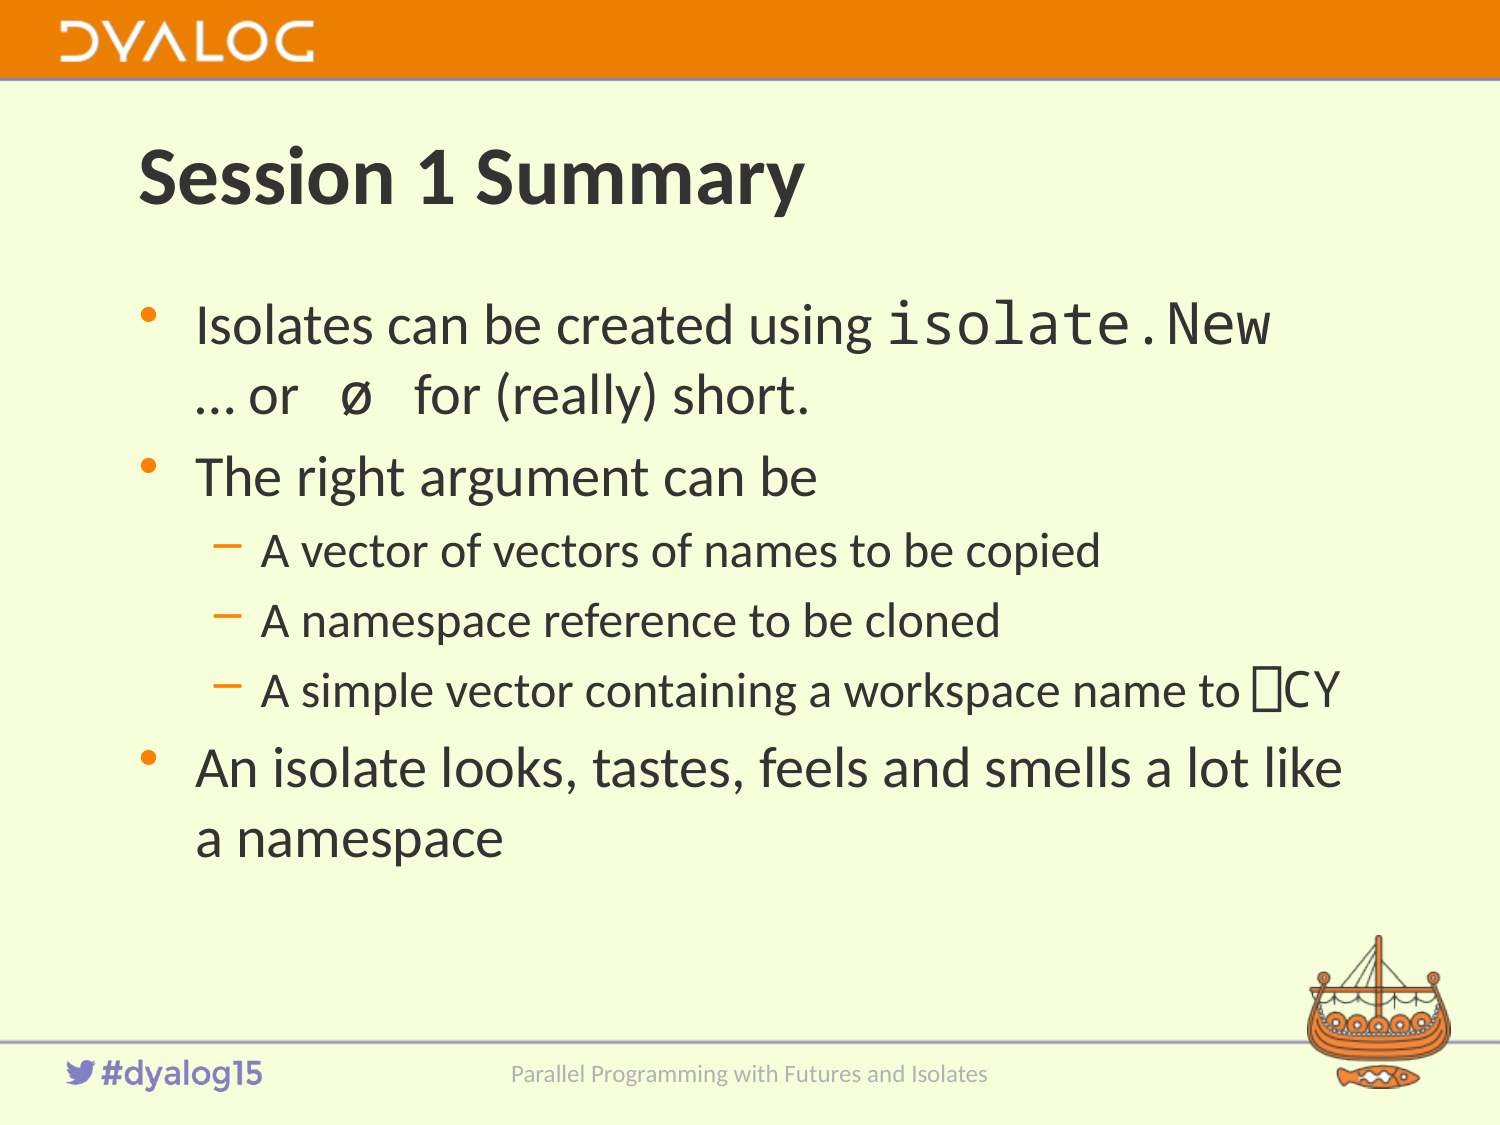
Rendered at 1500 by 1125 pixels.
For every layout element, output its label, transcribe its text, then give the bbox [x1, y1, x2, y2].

picture [0, 0, 1500, 1125]
list Isolates can be created using isolate.New … or ø for (really) short. The right argument can be A vector of vectors of names to be copied A namespace reference to be cloned A simple vector containing a workspace name to ⎕CY An isolate looks, tastes, feels and smells a lot like a namespace [123, 278, 1376, 988]
footer Parallel Programming with Futures and Isolates [395, 1042, 1105, 1103]
title Session 1 Summary [123, 113, 1376, 254]
